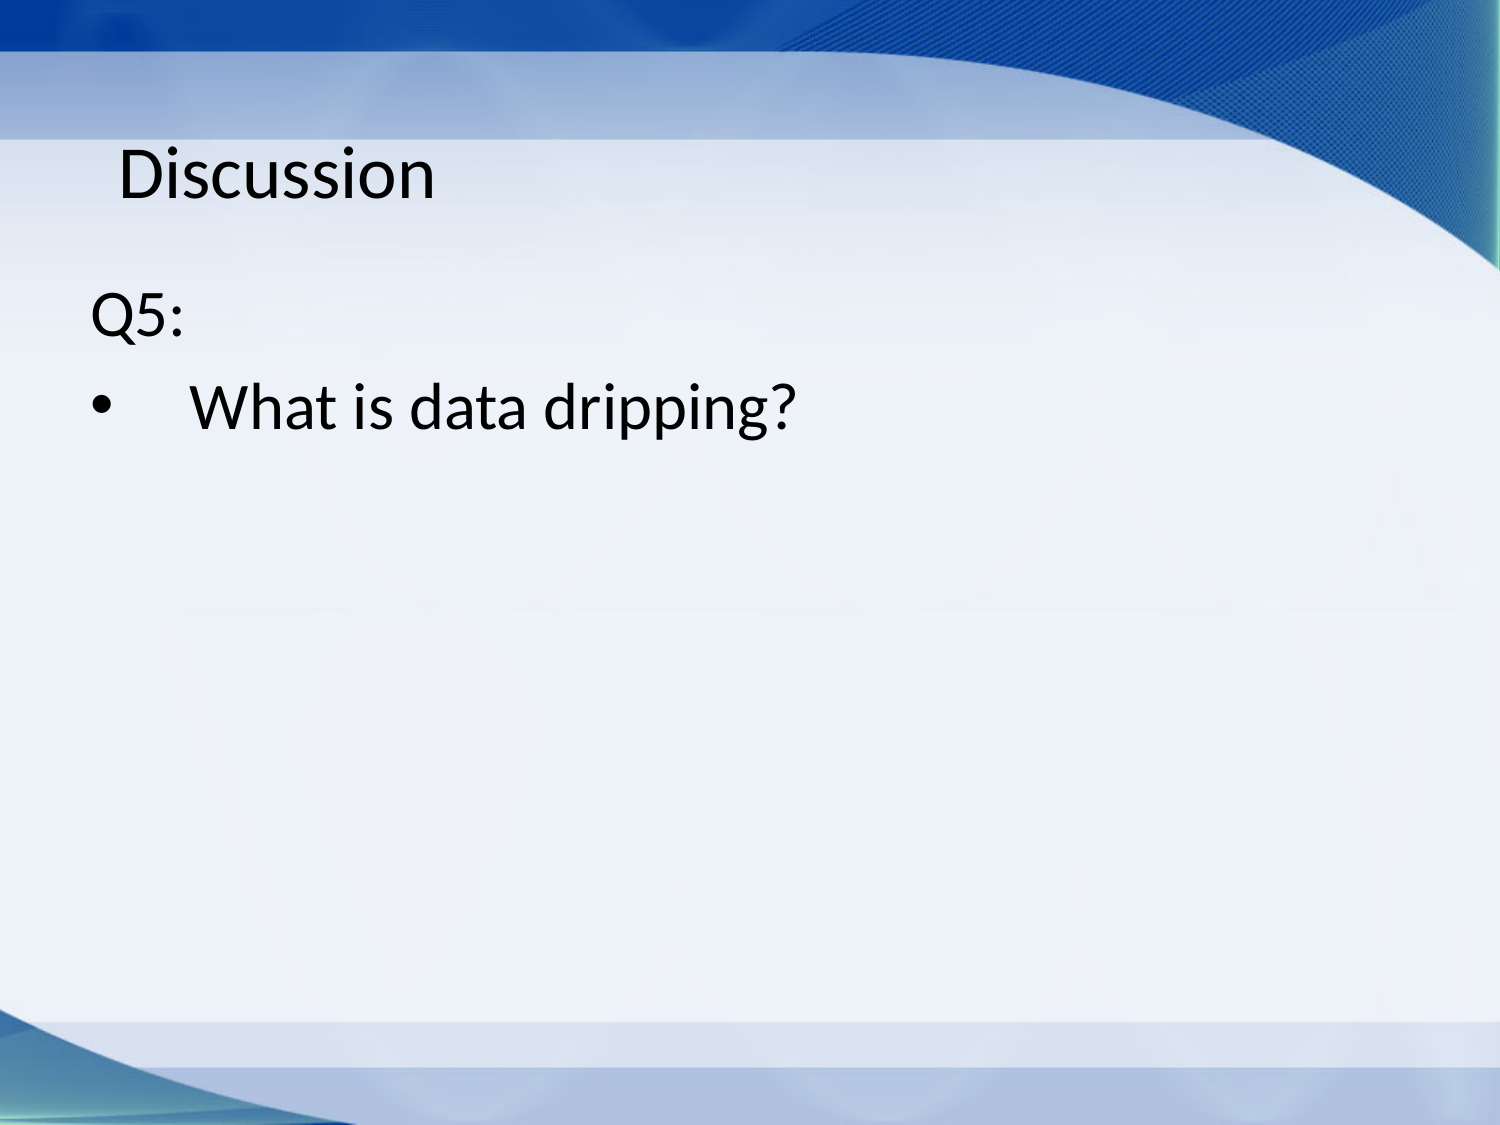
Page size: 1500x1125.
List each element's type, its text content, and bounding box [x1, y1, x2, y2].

list Q5: What is data dripping? [75, 262, 1425, 1063]
title Discussion [103, 59, 1397, 262]
picture [0, 0, 1500, 1125]
